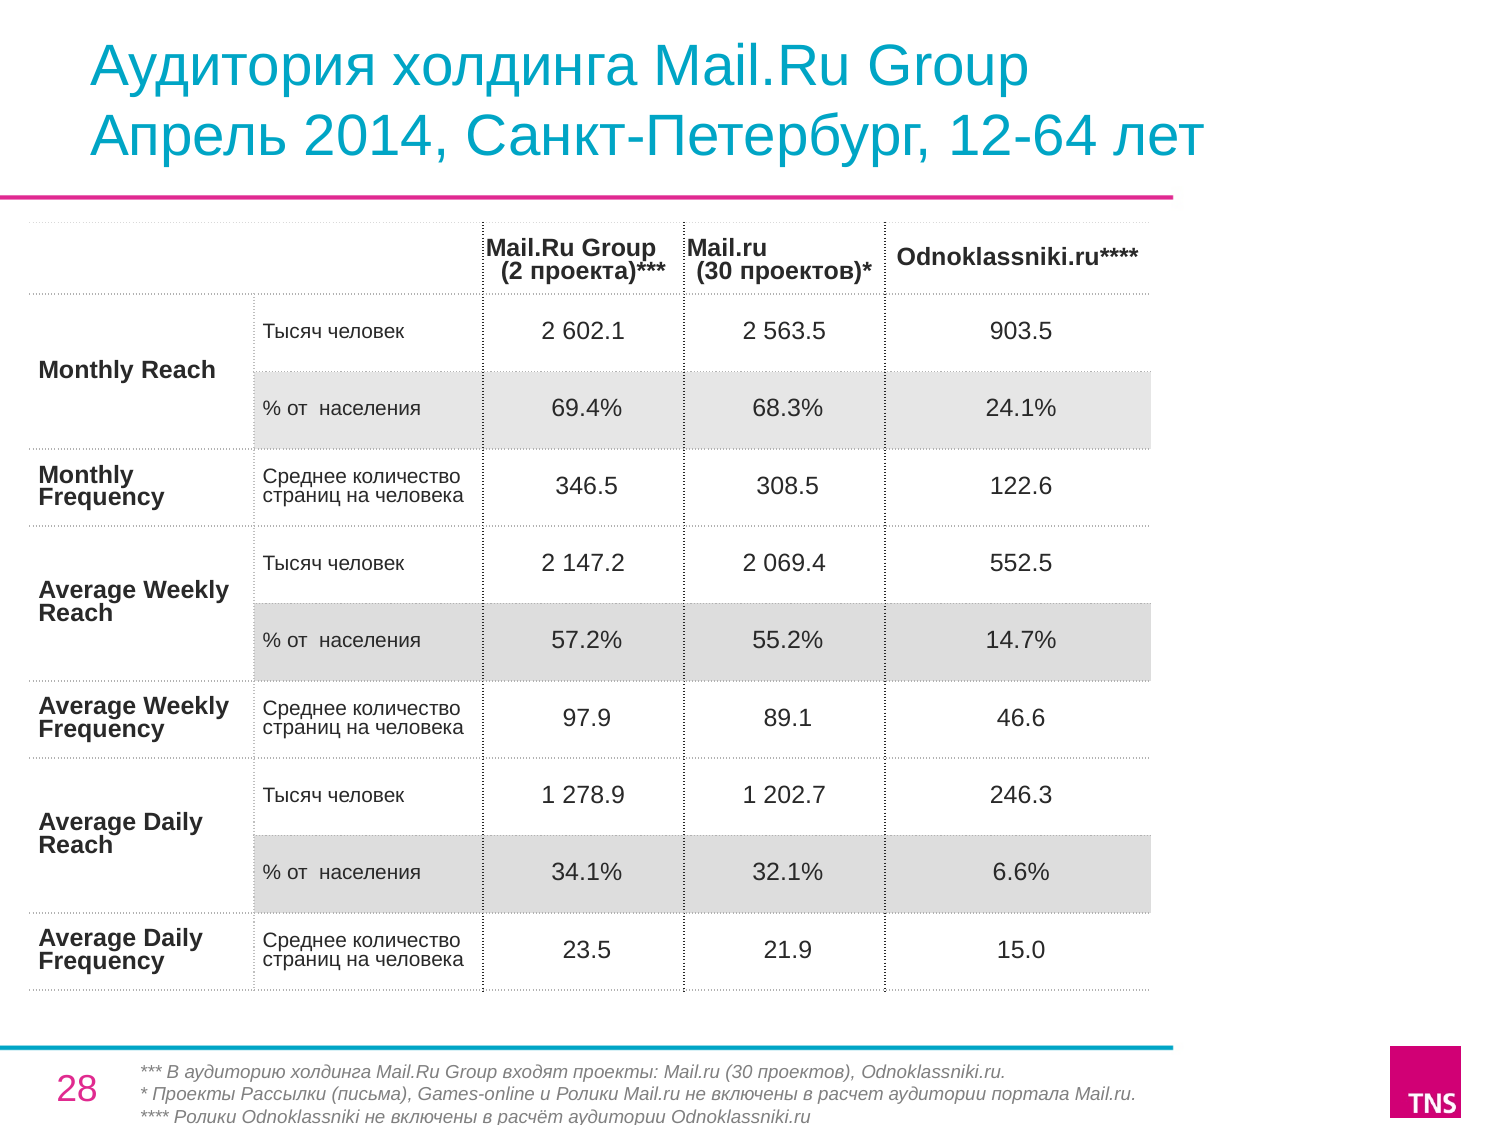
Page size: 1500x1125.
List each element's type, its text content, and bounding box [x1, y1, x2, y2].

table_cell 122.6 [885, 449, 1151, 526]
table_cell 1 278.9 [483, 758, 684, 835]
table_cell 346.5 [483, 449, 684, 526]
table_cell 903.5 [885, 294, 1151, 372]
table_cell Average Weekly Reach [29, 526, 254, 681]
table_cell Monthly Reach [29, 294, 254, 449]
table_cell 46.6 [885, 681, 1151, 758]
table_header [29, 223, 483, 294]
table_cell Тысяч человек [254, 526, 483, 603]
table_cell % от населения [254, 835, 483, 913]
slide_number 28 [40, 1055, 124, 1125]
table_cell 2 069.4 [684, 526, 885, 603]
table_cell % от населения [254, 603, 483, 681]
table_header Mail.ru (30 проектов)* [684, 223, 885, 294]
table_cell 57.2% [483, 603, 684, 681]
table_cell Тысяч человек [254, 294, 483, 372]
table_cell 34.1% [483, 835, 684, 913]
table_header Odnoklassniki.ru**** [885, 223, 1151, 294]
table_cell 2 563.5 [684, 294, 885, 372]
title Аудитория холдинга Mail.Ru Group Апрель 2014, Санкт-Петербург, 12-64 лет [74, 8, 1476, 187]
table_cell 2 147.2 [483, 526, 684, 603]
table_cell 308.5 [684, 449, 885, 526]
table_cell % от населения [254, 372, 483, 449]
table_cell Среднее количество страниц на человека [254, 449, 483, 526]
table_cell 21.9 [684, 913, 885, 990]
table_cell 6.6% [885, 835, 1151, 913]
table_cell 32.1% [684, 835, 885, 913]
table_cell 24.1% [885, 372, 1151, 449]
table_cell 14.7% [885, 603, 1151, 681]
text_box *** В аудиторию холдинга Mail.Ru Group входят проекты: Mail.ru (30 проектов), Odnoklassniki.ru. * Проекты Рассылки (письма), Games-online и Ролики Mail.ru не включены в расчет аудитории портала Mail.ru. **** Ролики Odnoklassniki не включены в расчёт аудитории Odnoklassniki.ru [124, 1052, 1463, 1125]
table_cell 55.2% [684, 603, 885, 681]
table_cell 246.3 [885, 758, 1151, 835]
table_cell 89.1 [684, 681, 885, 758]
table_cell Среднее количество страниц на человека [254, 681, 483, 758]
picture [0, 0, 1500, 1125]
table_cell Average Daily Reach [29, 758, 254, 913]
table_cell Среднее количество страниц на человека [254, 913, 483, 990]
table_cell 2 602.1 [483, 294, 684, 372]
table_cell Average Daily Frequency [29, 913, 254, 990]
table_cell 1 202.7 [684, 758, 885, 835]
table_cell Тысяч человек [254, 758, 483, 835]
table_cell Monthly Frequency [29, 449, 254, 526]
table_cell 68.3% [684, 372, 885, 449]
table_cell 15.0 [885, 913, 1151, 990]
table_cell 552.5 [885, 526, 1151, 603]
table_header Mail.Ru Group (2 проекта)*** [483, 223, 684, 294]
table_cell 23.5 [483, 913, 684, 990]
table_cell 69.4% [483, 372, 684, 449]
table_cell 97.9 [483, 681, 684, 758]
table_cell Average Weekly Frequency [29, 681, 254, 758]
